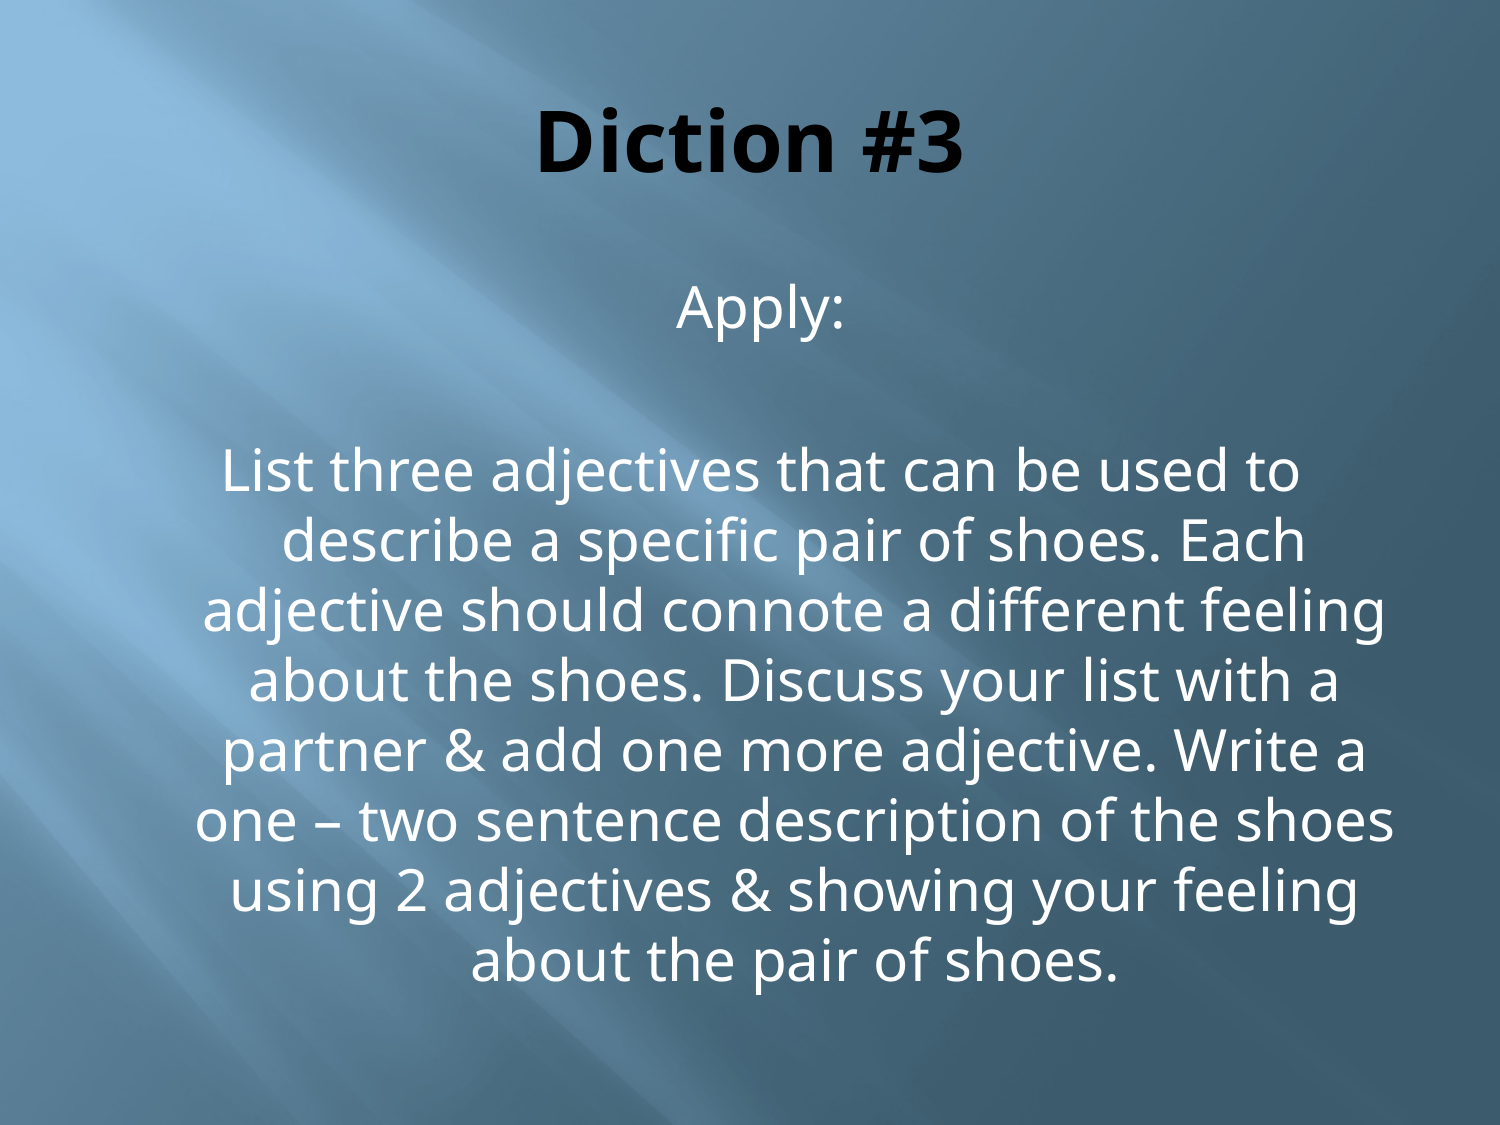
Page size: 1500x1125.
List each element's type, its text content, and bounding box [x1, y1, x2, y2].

title Diction #3 [75, 45, 1425, 233]
list Apply: List three adjectives that can be used to describe a specific pair of shoes. Each adjective should connote a different feeling about the shoes. Discuss your list with a partner & add one more adjective. Write a one – two sentence description of the shoes using 2 adjectives & showing your feeling about the pair of shoes. [75, 262, 1425, 1035]
